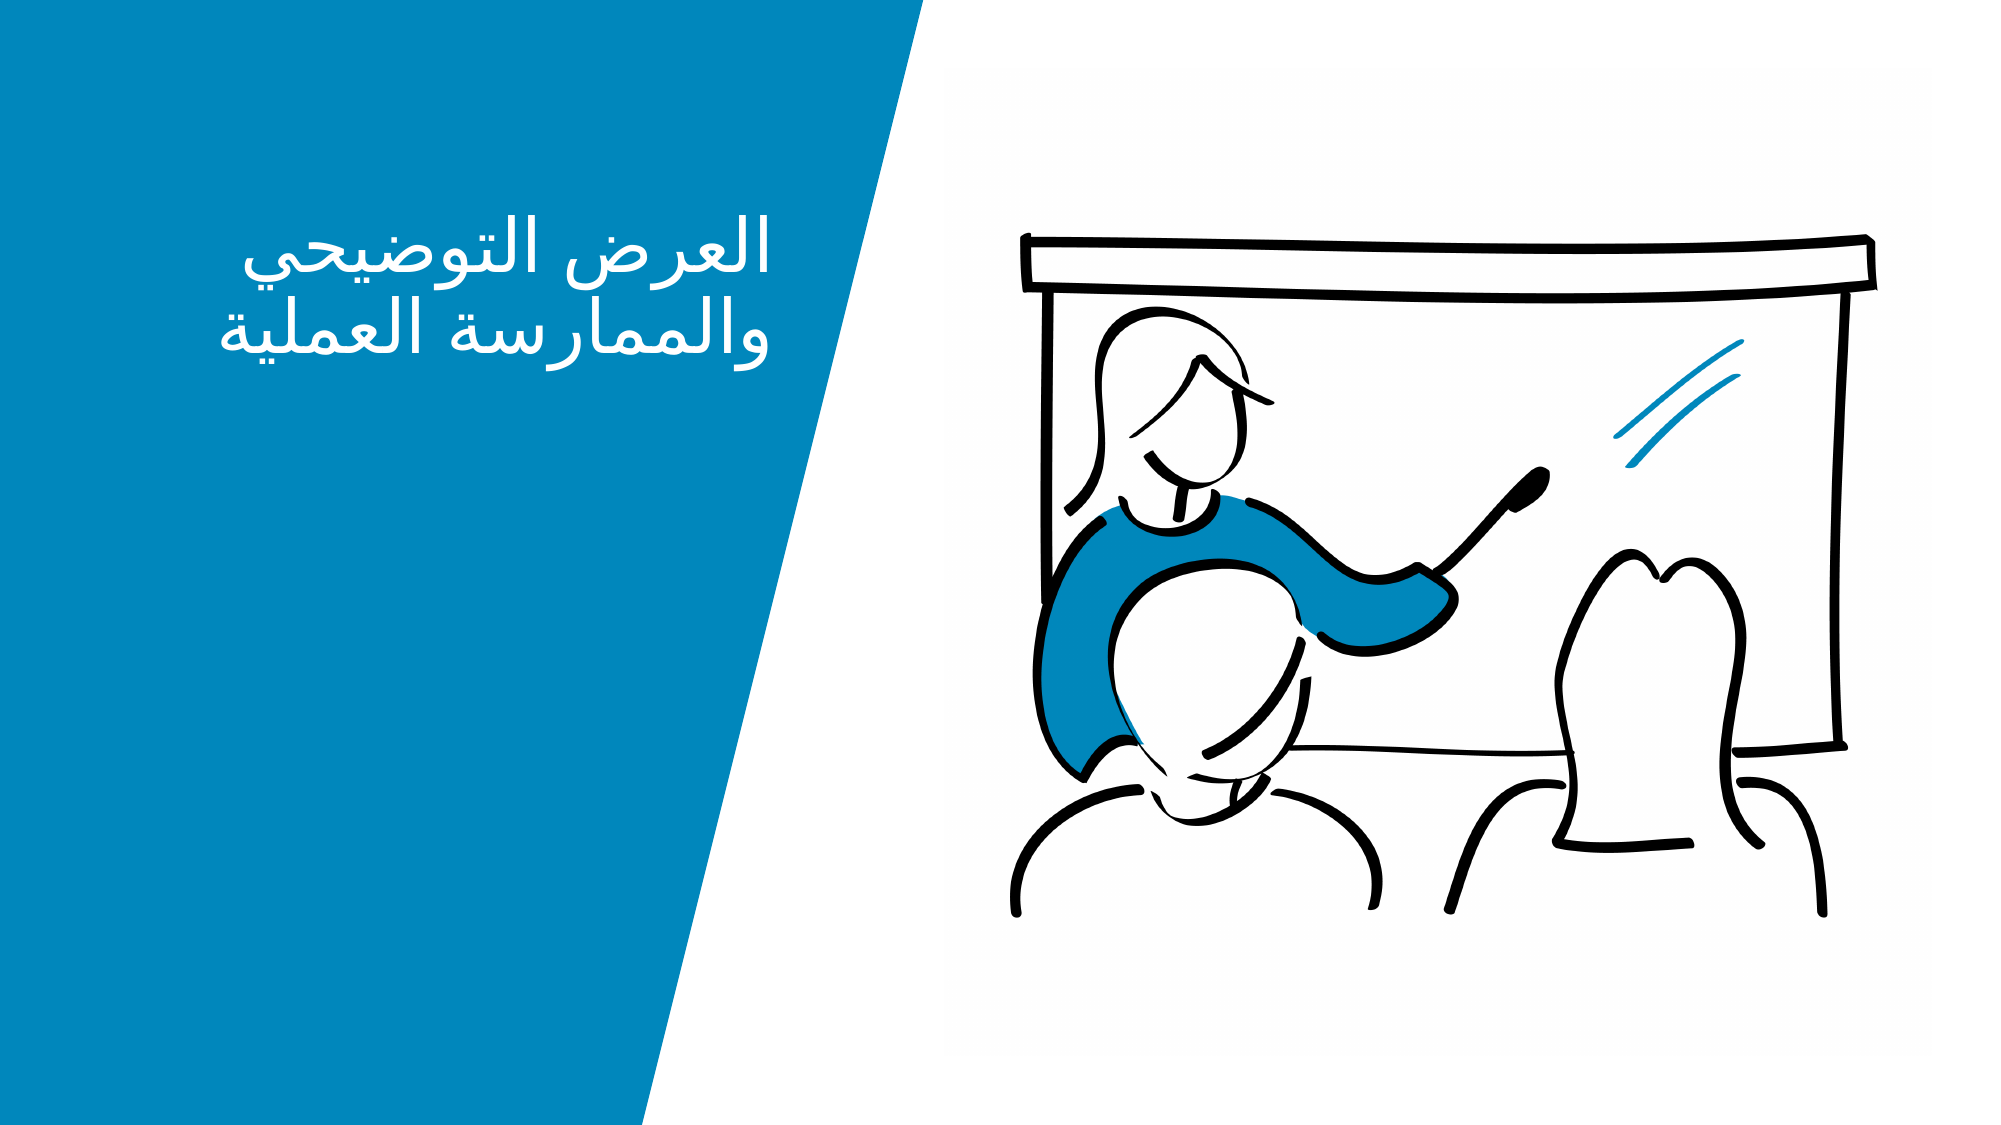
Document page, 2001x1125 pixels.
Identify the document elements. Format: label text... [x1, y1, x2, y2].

picture [944, 68, 1932, 1056]
title العرض التوضيحي والممارسة العملية [136, 0, 775, 371]
